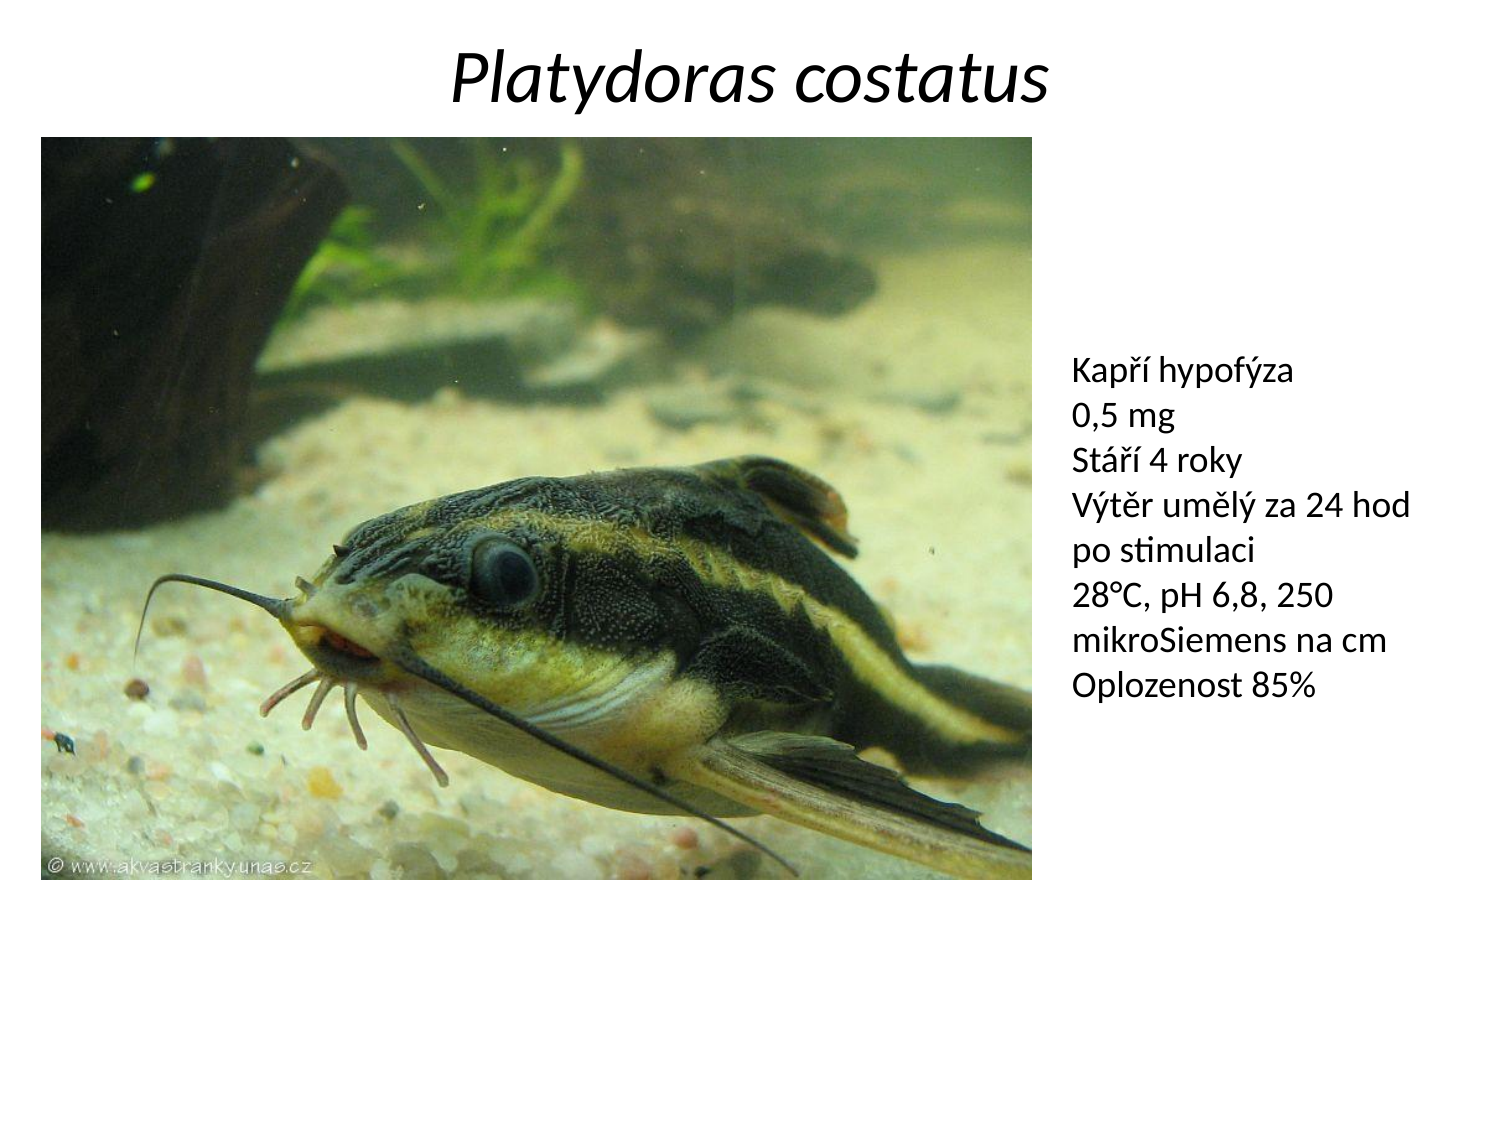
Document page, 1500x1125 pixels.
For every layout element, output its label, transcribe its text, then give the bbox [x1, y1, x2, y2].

title Platydoras costatus [75, 19, 1425, 126]
text_box Kapří hypofýza 0,5 mg Stáří 4 roky Výtěr umělý za 24 hod po stimulaci 28°C, pH 6,8, 250 mikroSiemens na cm Oplozenost 85% [1057, 338, 1471, 713]
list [41, 136, 1032, 880]
